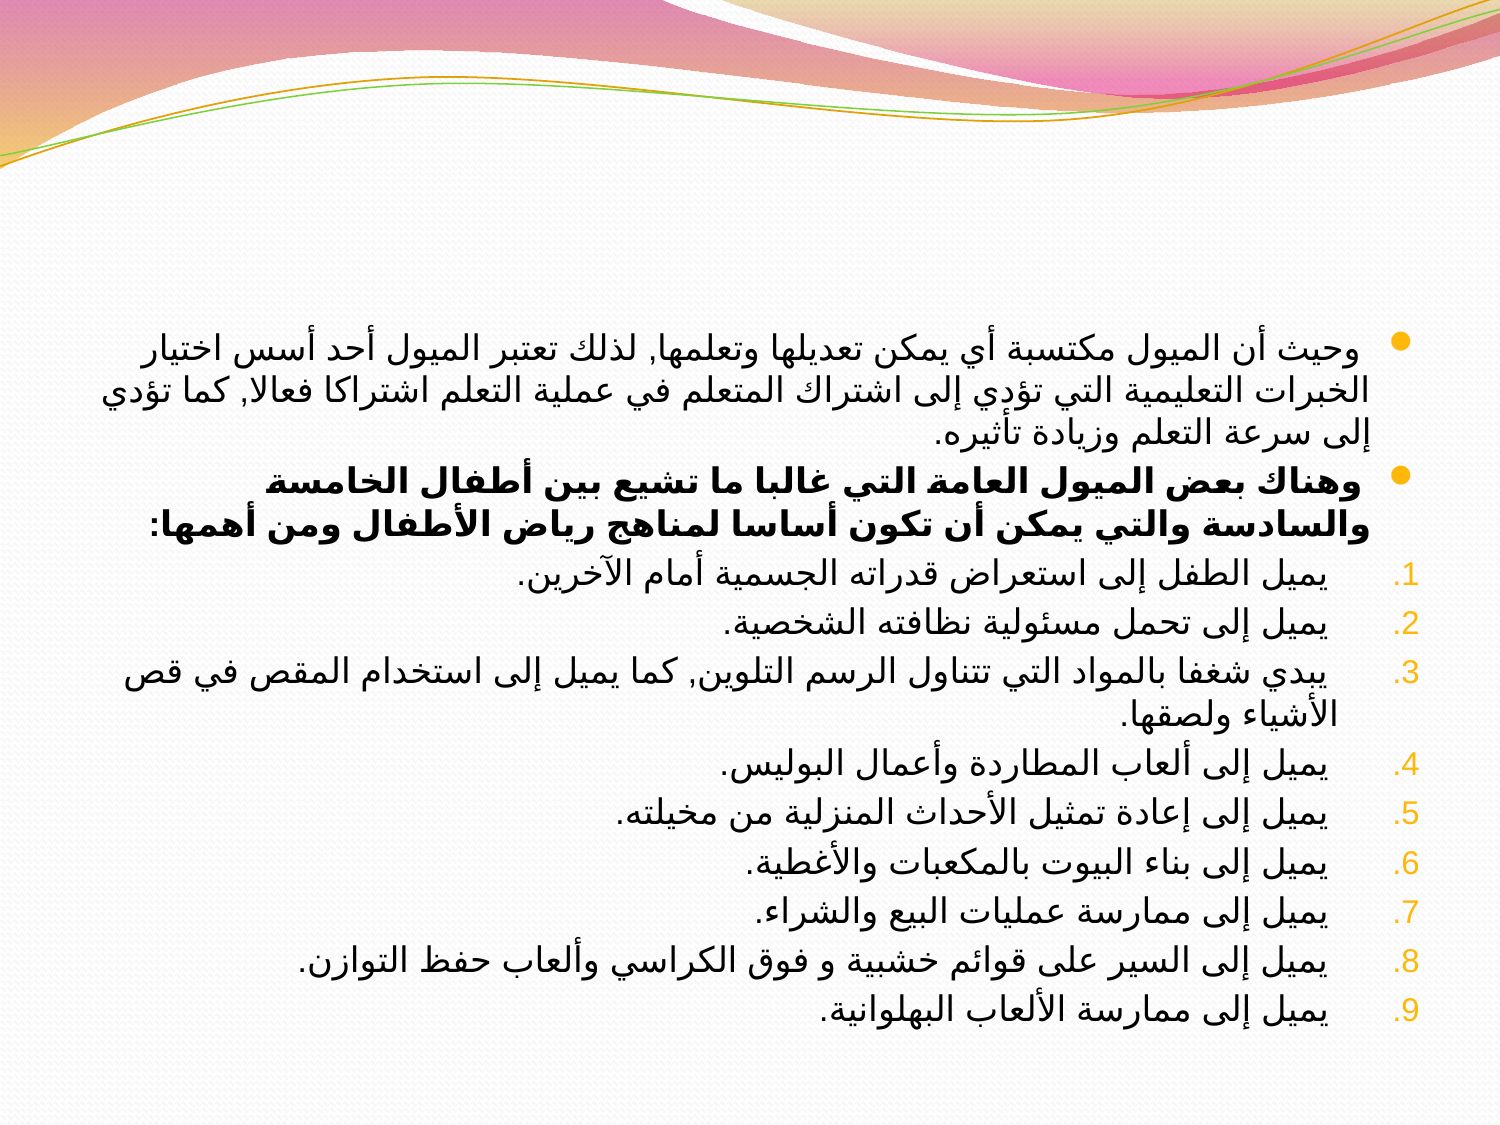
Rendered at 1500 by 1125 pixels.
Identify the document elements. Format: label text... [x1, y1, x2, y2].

list وحيث أن الميول مكتسبة أي يمكن تعديلها وتعلمها, لذلك تعتبر الميول أحد أسس اختيار الخبرات التعليمية التي تؤدي إلى اشتراك المتعلم في عملية التعلم اشتراكا فعالا, كما تؤدي إلى سرعة التعلم وزيادة تأثيره. وهناك بعض الميول العامة التي غالبا ما تشيع بين أطفال الخامسة والسادسة والتي يمكن أن تكون أساسا لمناهج رياض الأطفال ومن أهمها: يميل الطفل إلى استعراض قدراته الجسمية أمام الآخرين. يميل إلى تحمل مسئولية نظافته الشخصية. يبدي شغفا بالمواد التي تتناول الرسم التلوين, كما يميل إلى استخدام المقص في قص الأشياء ولصقها. يميل إلى ألعاب المطاردة وأعمال البوليس. يميل إلى إعادة تمثيل الأحداث المنزلية من مخيلته. يميل إلى بناء البيوت بالمكعبات والأغطية. يميل إلى ممارسة عمليات البيع والشراء. يميل إلى السير على قوائم خشبية و فوق الكراسي وألعاب حفظ التوازن. يميل إلى ممارسة الألعاب البهلوانية. [74, 317, 1426, 1038]
